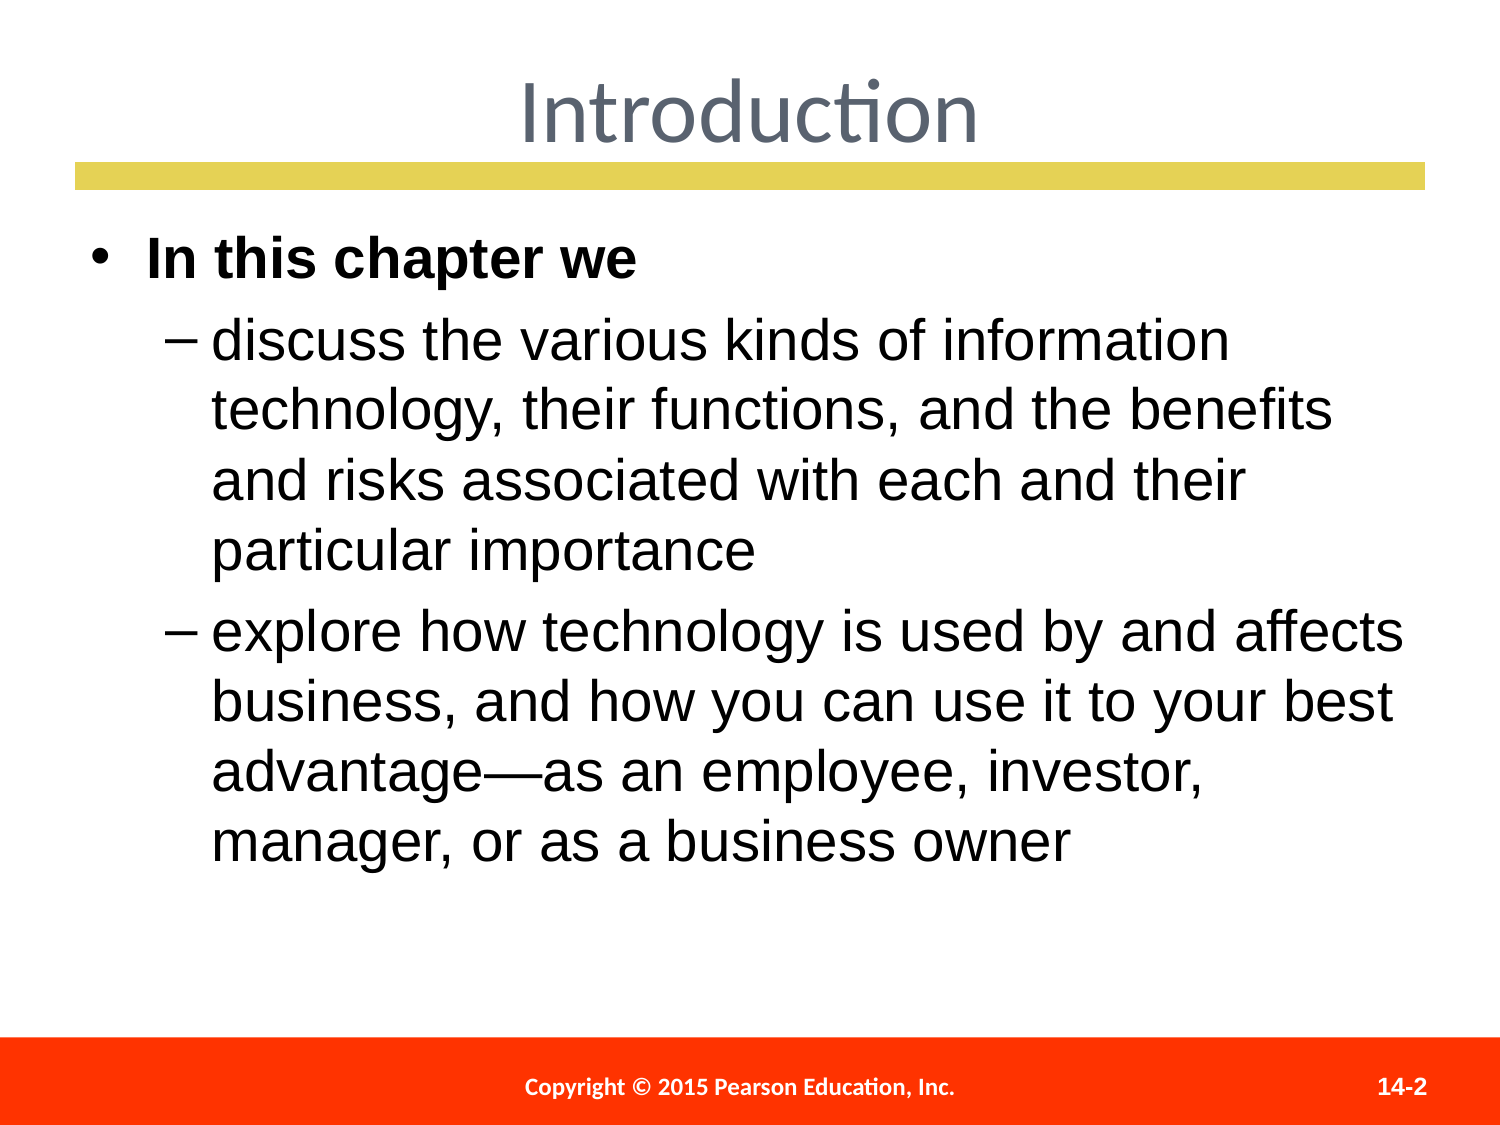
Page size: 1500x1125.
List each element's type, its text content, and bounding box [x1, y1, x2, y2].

title Introduction [74, 12, 1426, 201]
list In this chapter we discuss the various kinds of information technology, their functions, and the benefits and risks associated with each and their particular importance explore how technology is used by and affects business, and how you can use it to your best advantage—as an employee, investor, manager, or as a business owner [74, 212, 1426, 1006]
